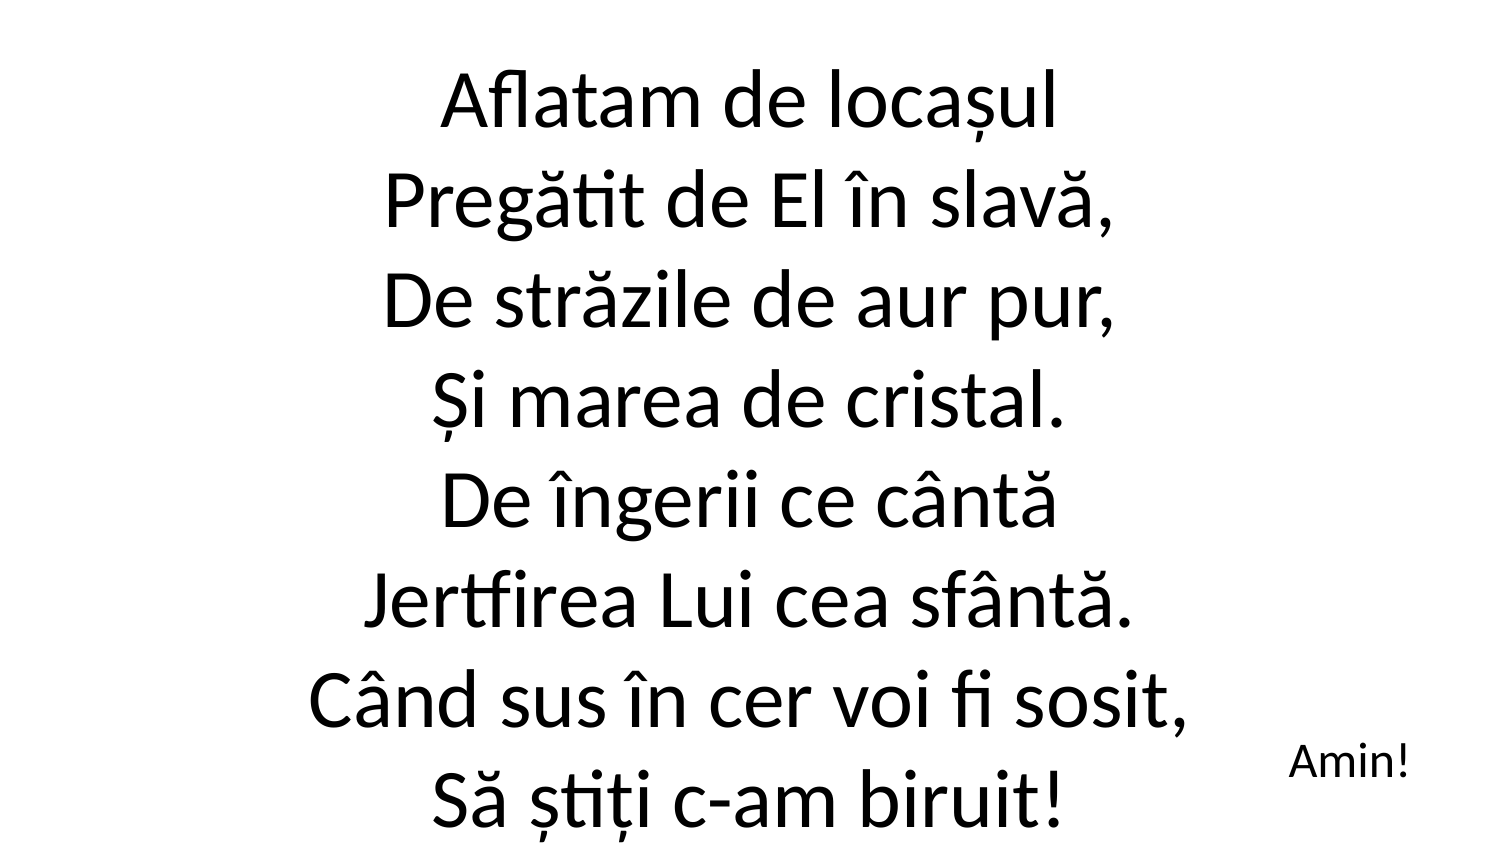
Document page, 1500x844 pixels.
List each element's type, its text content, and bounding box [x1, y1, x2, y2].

text_box Amin! [1273, 674, 1427, 795]
text_box Aflatam de locașul Pregătit de El în slavă, De străzile de aur pur, Și marea de cristal. De îngerii ce cântă Jertfirea Lui cea sfântă. Când sus în cer voi fi sosit, Să știți c-am biruit! [293, 0, 1206, 844]
